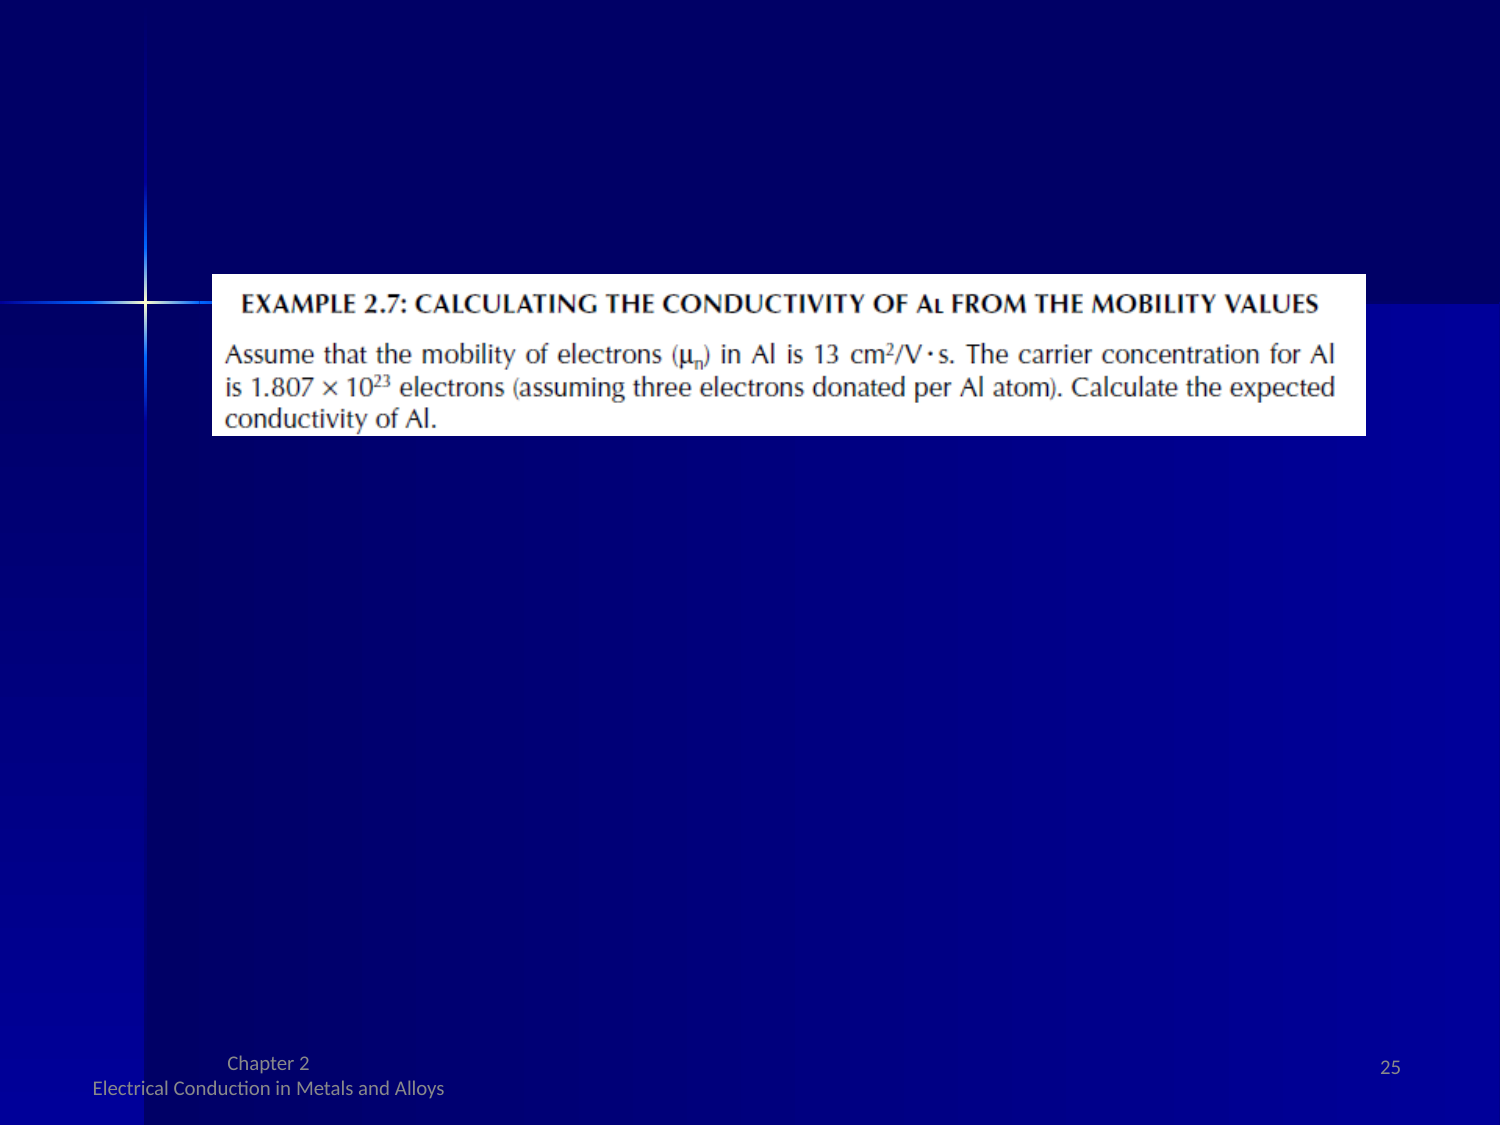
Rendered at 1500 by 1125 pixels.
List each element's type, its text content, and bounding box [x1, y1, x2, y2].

slide_number Chapter 2 Electrical Conduction in Metals and Alloys [74, 1037, 463, 1113]
picture [212, 274, 1366, 437]
